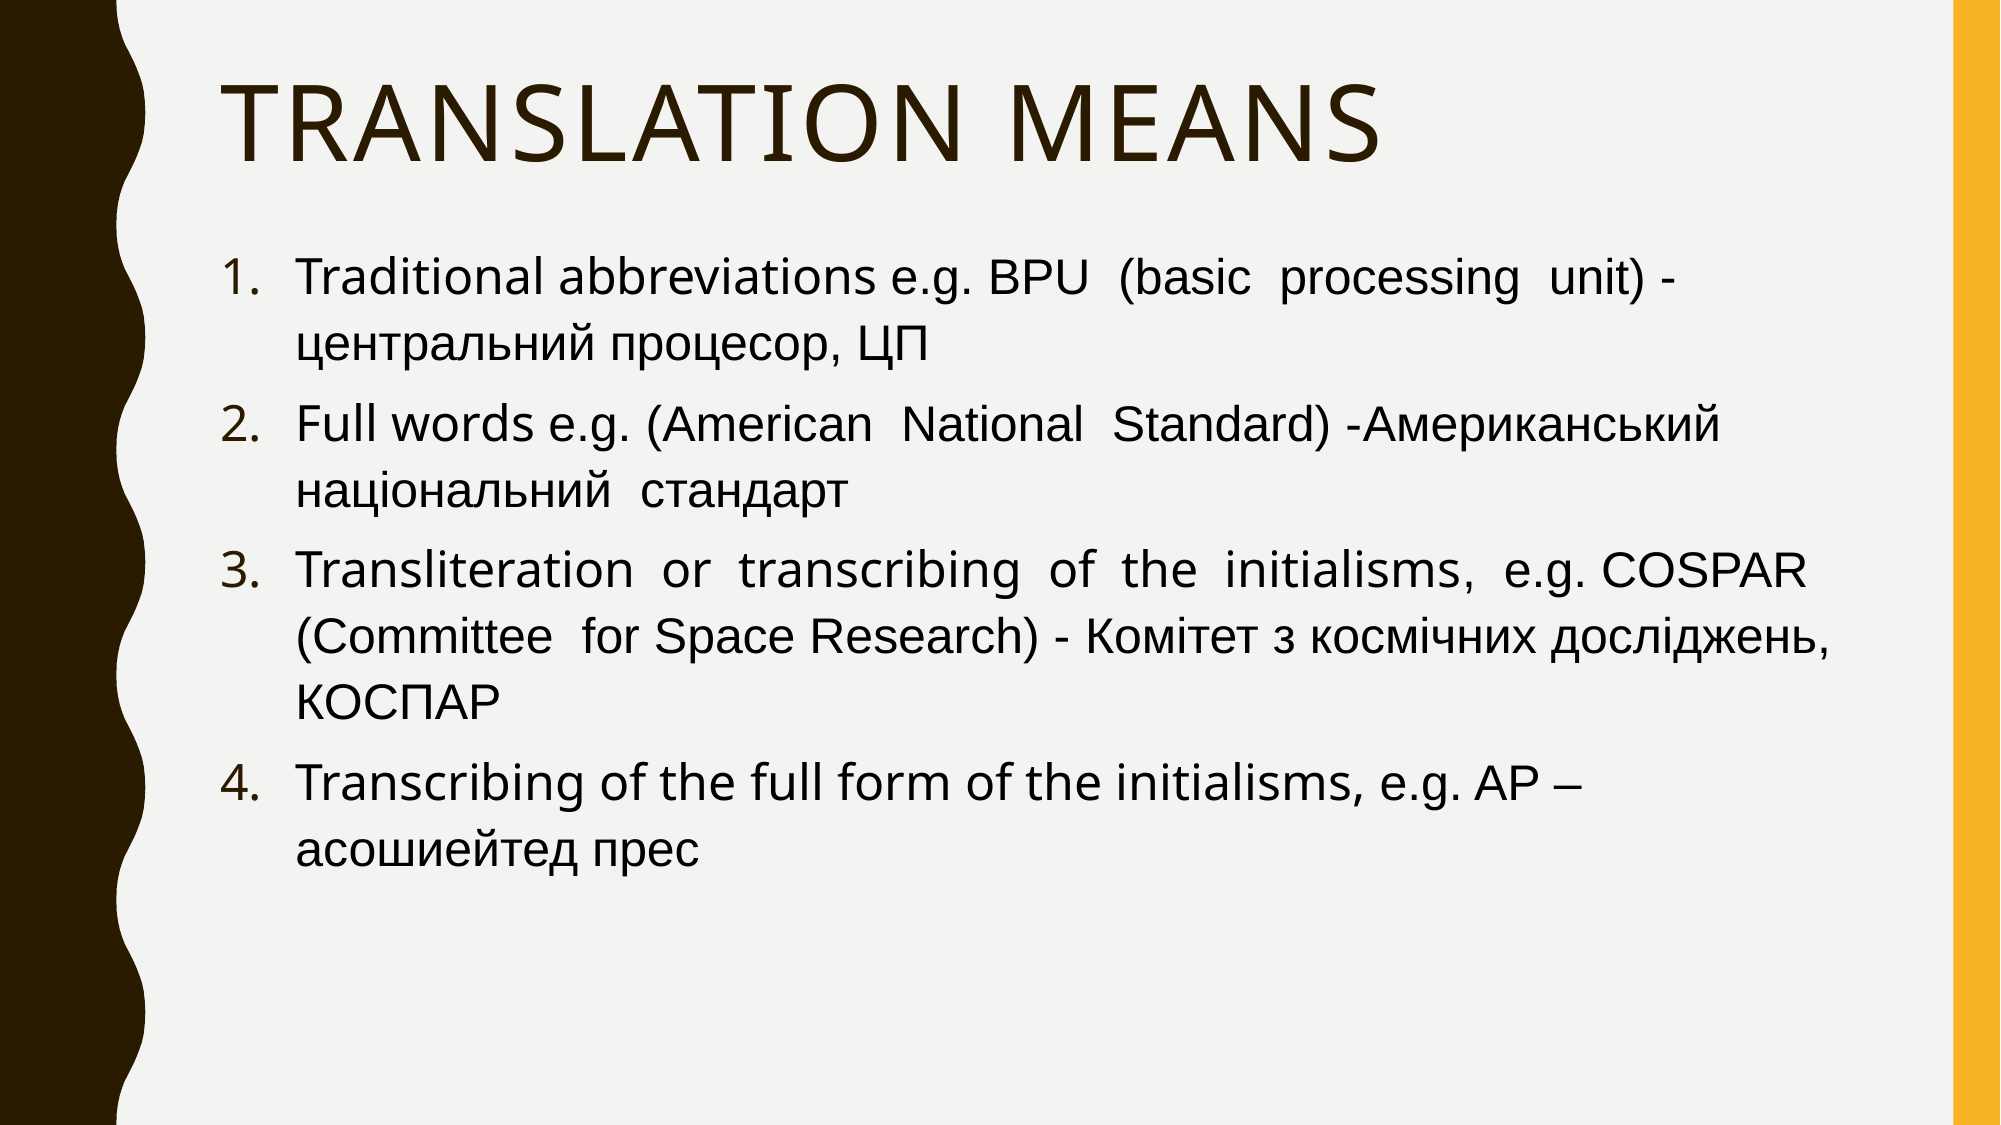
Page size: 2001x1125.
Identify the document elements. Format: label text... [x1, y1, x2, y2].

list Traditional abbreviations e.g. BPU (basic processing unit) - центральний процесор, ЦП Full words e.g. (American National Standard) -Американський національний стандарт Transliteration or transcribing of the initialisms, e.g. COSPAR (Committee for Space Research) - Комітет з космічних досліджень, КОСПАР Transcribing of the full fоrm of the initialisms, e.g. AP –асошиейтед прес [205, 231, 1875, 965]
title Translation means [205, 62, 1875, 231]
